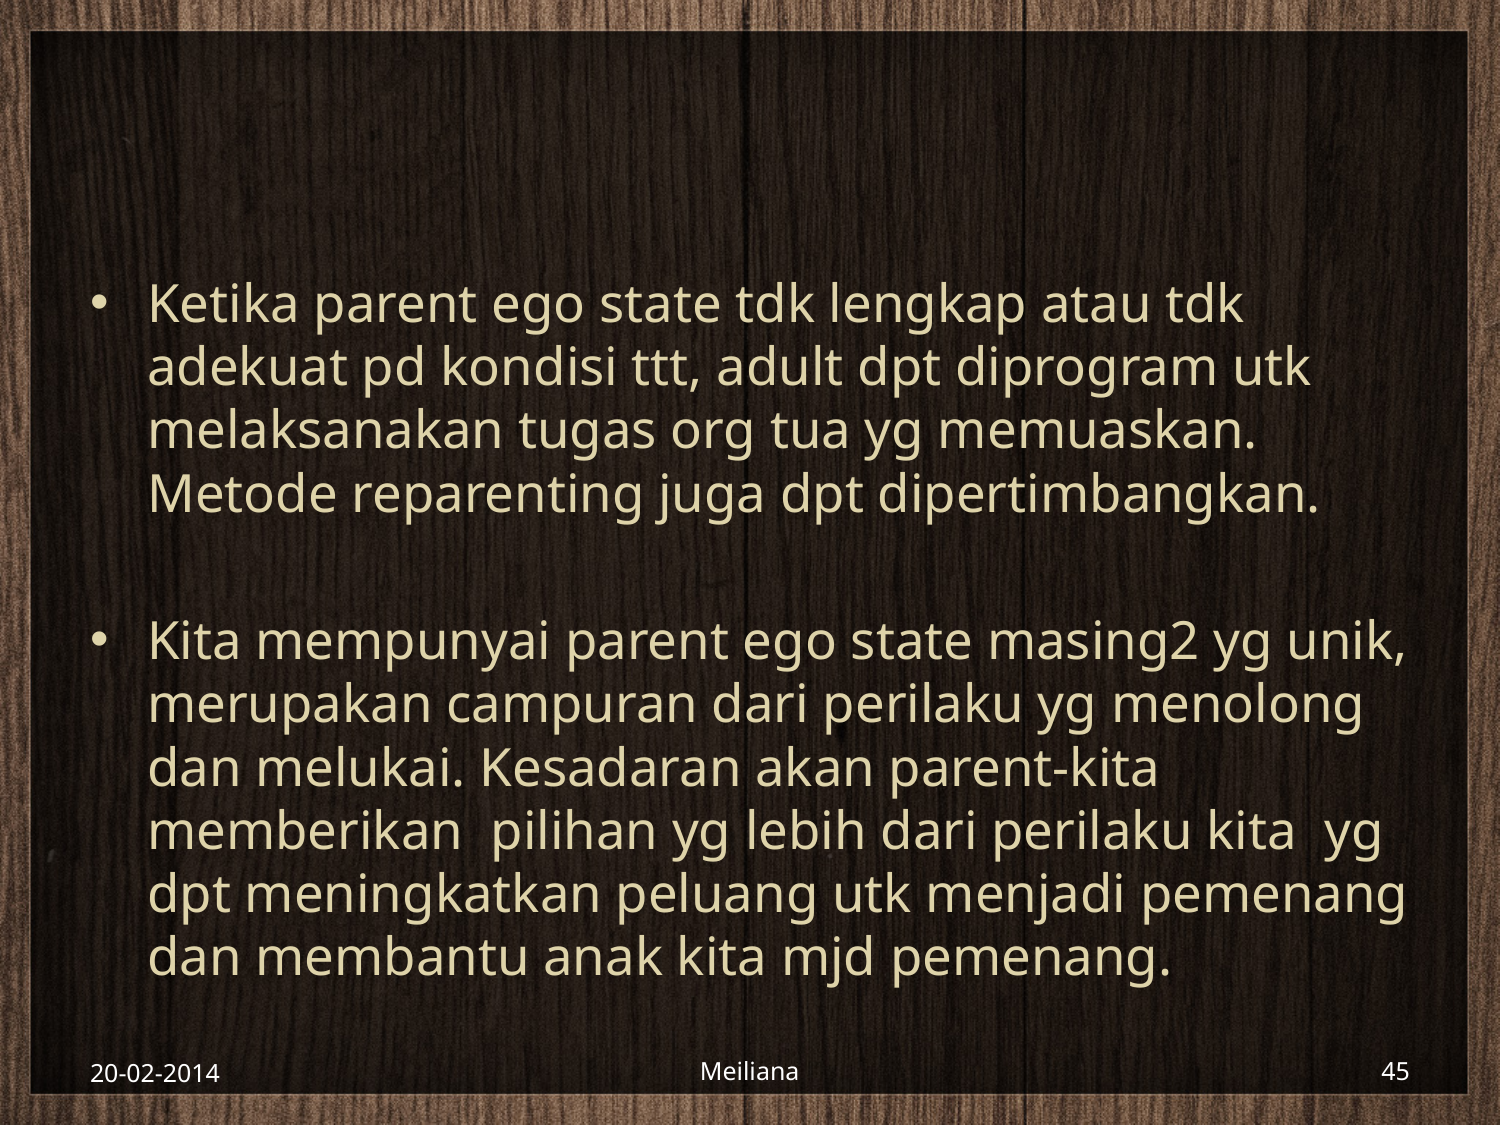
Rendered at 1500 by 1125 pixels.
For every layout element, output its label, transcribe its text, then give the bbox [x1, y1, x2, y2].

picture [0, 0, 1500, 1125]
footer Meiliana [512, 1042, 988, 1103]
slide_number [75, 1042, 425, 1103]
list Ketika parent ego state tdk lengkap atau tdk adekuat pd kondisi ttt, adult dpt diprogram utk melaksanakan tugas org tua yg memuaskan. Metode reparenting juga dpt dipertimbangkan. Kita mempunyai parent ego state masing2 yg unik, merupakan campuran dari perilaku yg menolong dan melukai. Kesadaran akan parent-kita memberikan pilihan yg lebih dari perilaku kita yg dpt meningkatkan peluang utk menjadi pemenang dan membantu anak kita mjd pemenang. [75, 262, 1425, 1005]
slide_number 45 [1074, 1042, 1425, 1103]
